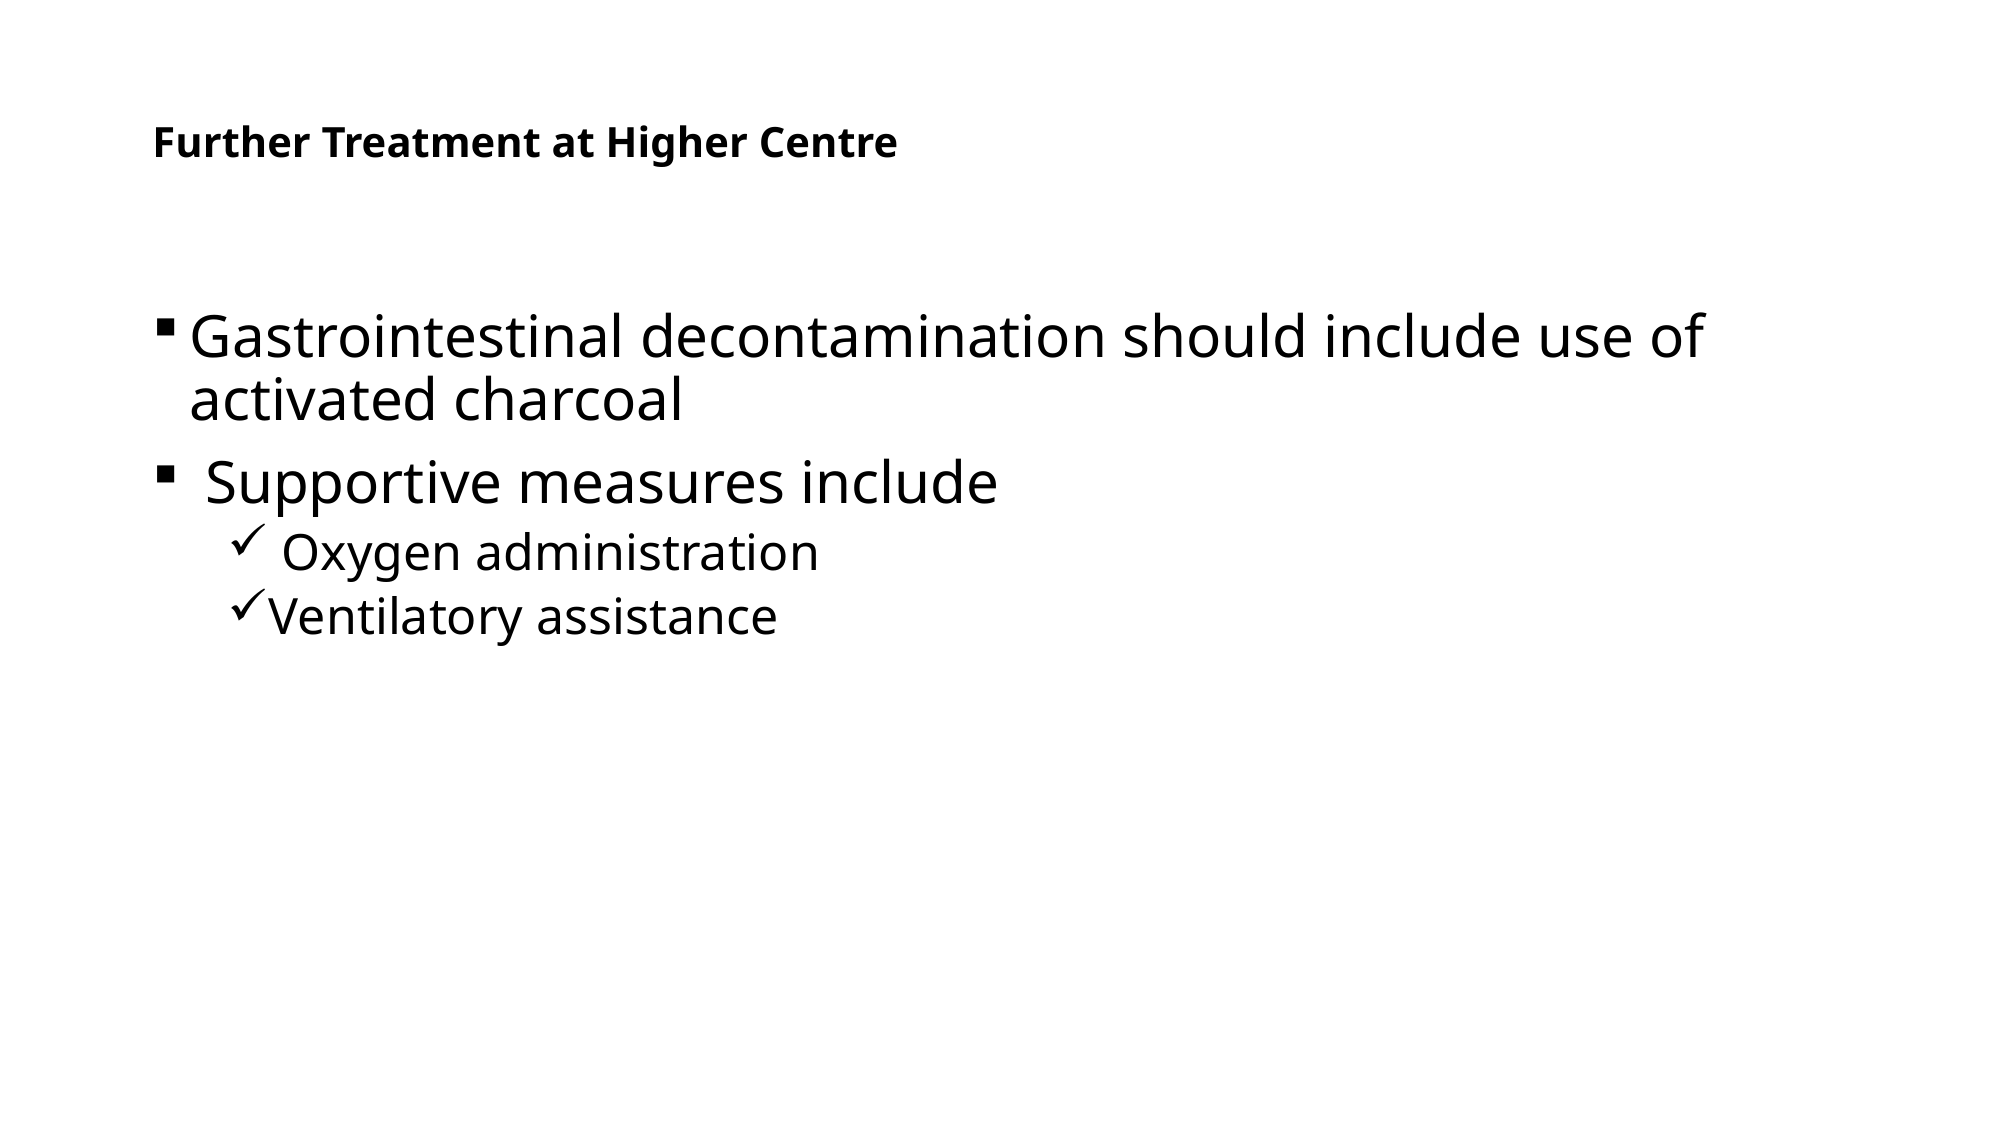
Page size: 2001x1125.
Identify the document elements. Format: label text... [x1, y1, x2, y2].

list Gastrointestinal decontamination should include use of activated charcoal Supportive measures include Oxygen administration Ventilatory assistance [137, 299, 1863, 1014]
title Further Treatment at Higher Centre [137, 59, 1863, 278]
